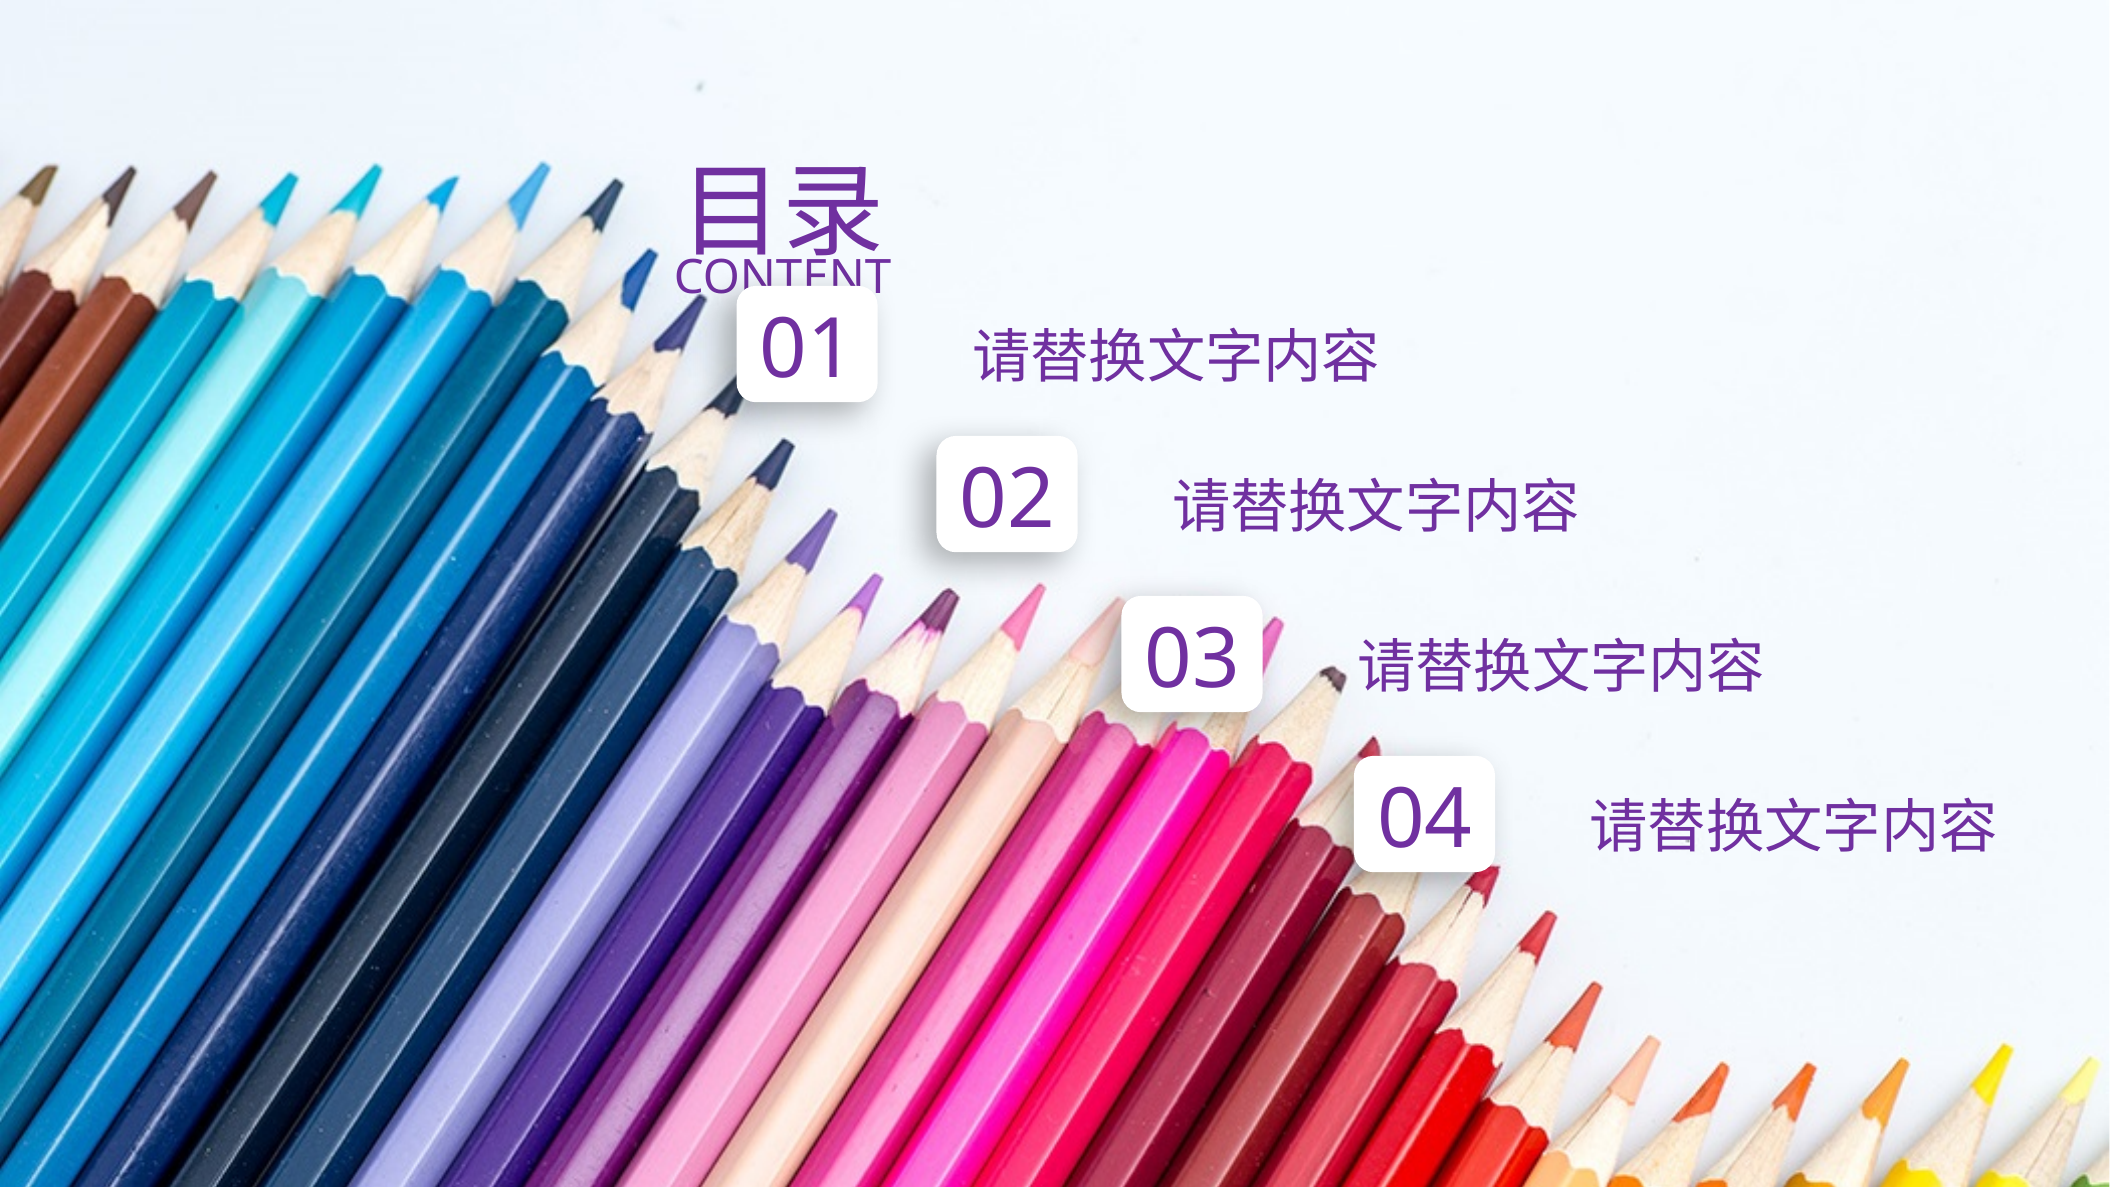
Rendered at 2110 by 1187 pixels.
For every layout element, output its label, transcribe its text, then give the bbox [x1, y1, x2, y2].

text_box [649, 43, 917, 298]
text_box 请替换文字内容 [1342, 607, 1780, 707]
text_box 请替换文字内容 [1157, 447, 1595, 547]
text_box 01 [735, 298, 879, 404]
text_box 请替换文字内容 [957, 297, 1395, 397]
text_box 02 [935, 434, 1079, 554]
text_box 04 [1352, 754, 1497, 874]
text_box 03 [1120, 594, 1264, 714]
text_box 请替换文字内容 [1574, 767, 2013, 867]
text_box [0, 0, 2110, 1187]
